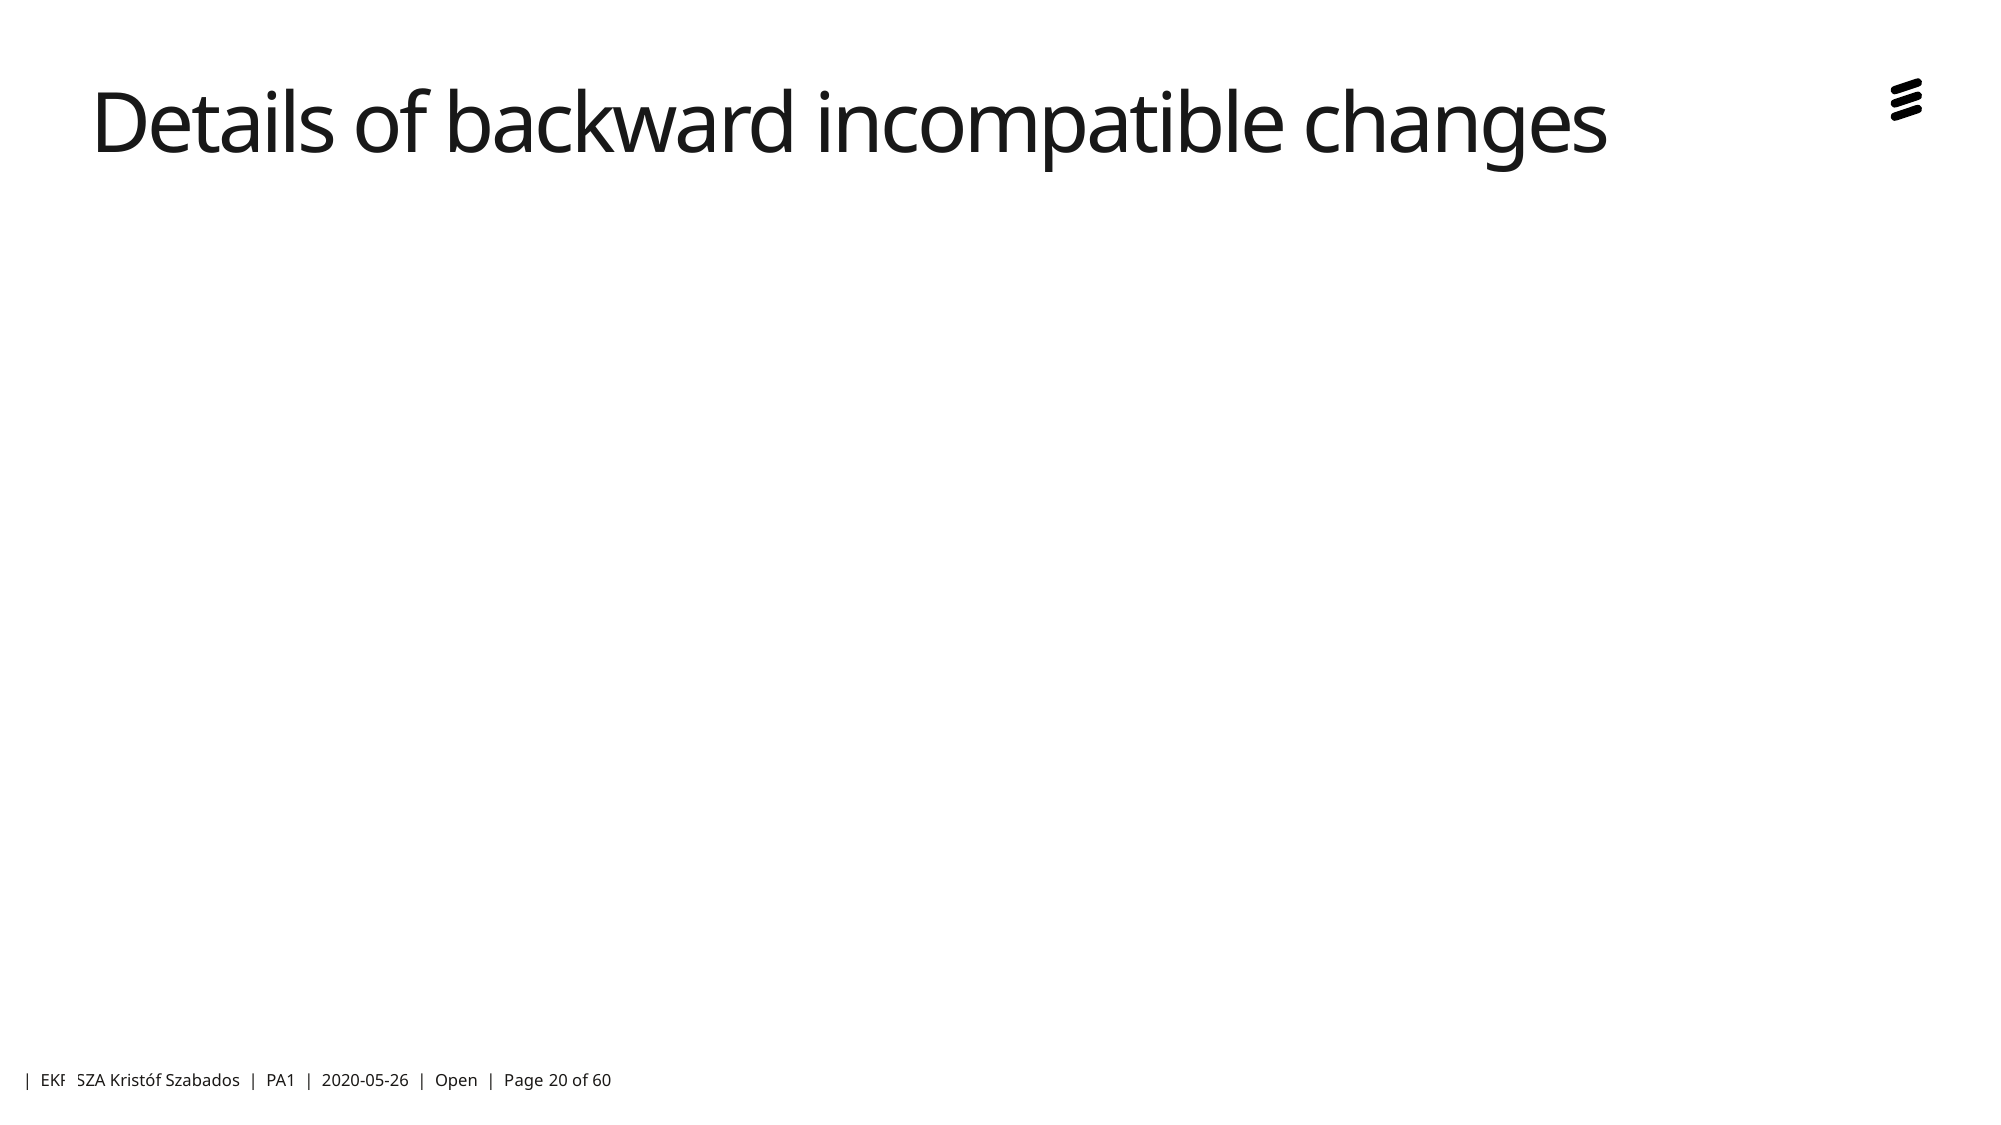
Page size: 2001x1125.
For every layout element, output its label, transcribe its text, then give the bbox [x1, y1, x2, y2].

title Details of backward incompatible changes [78, 77, 1805, 256]
